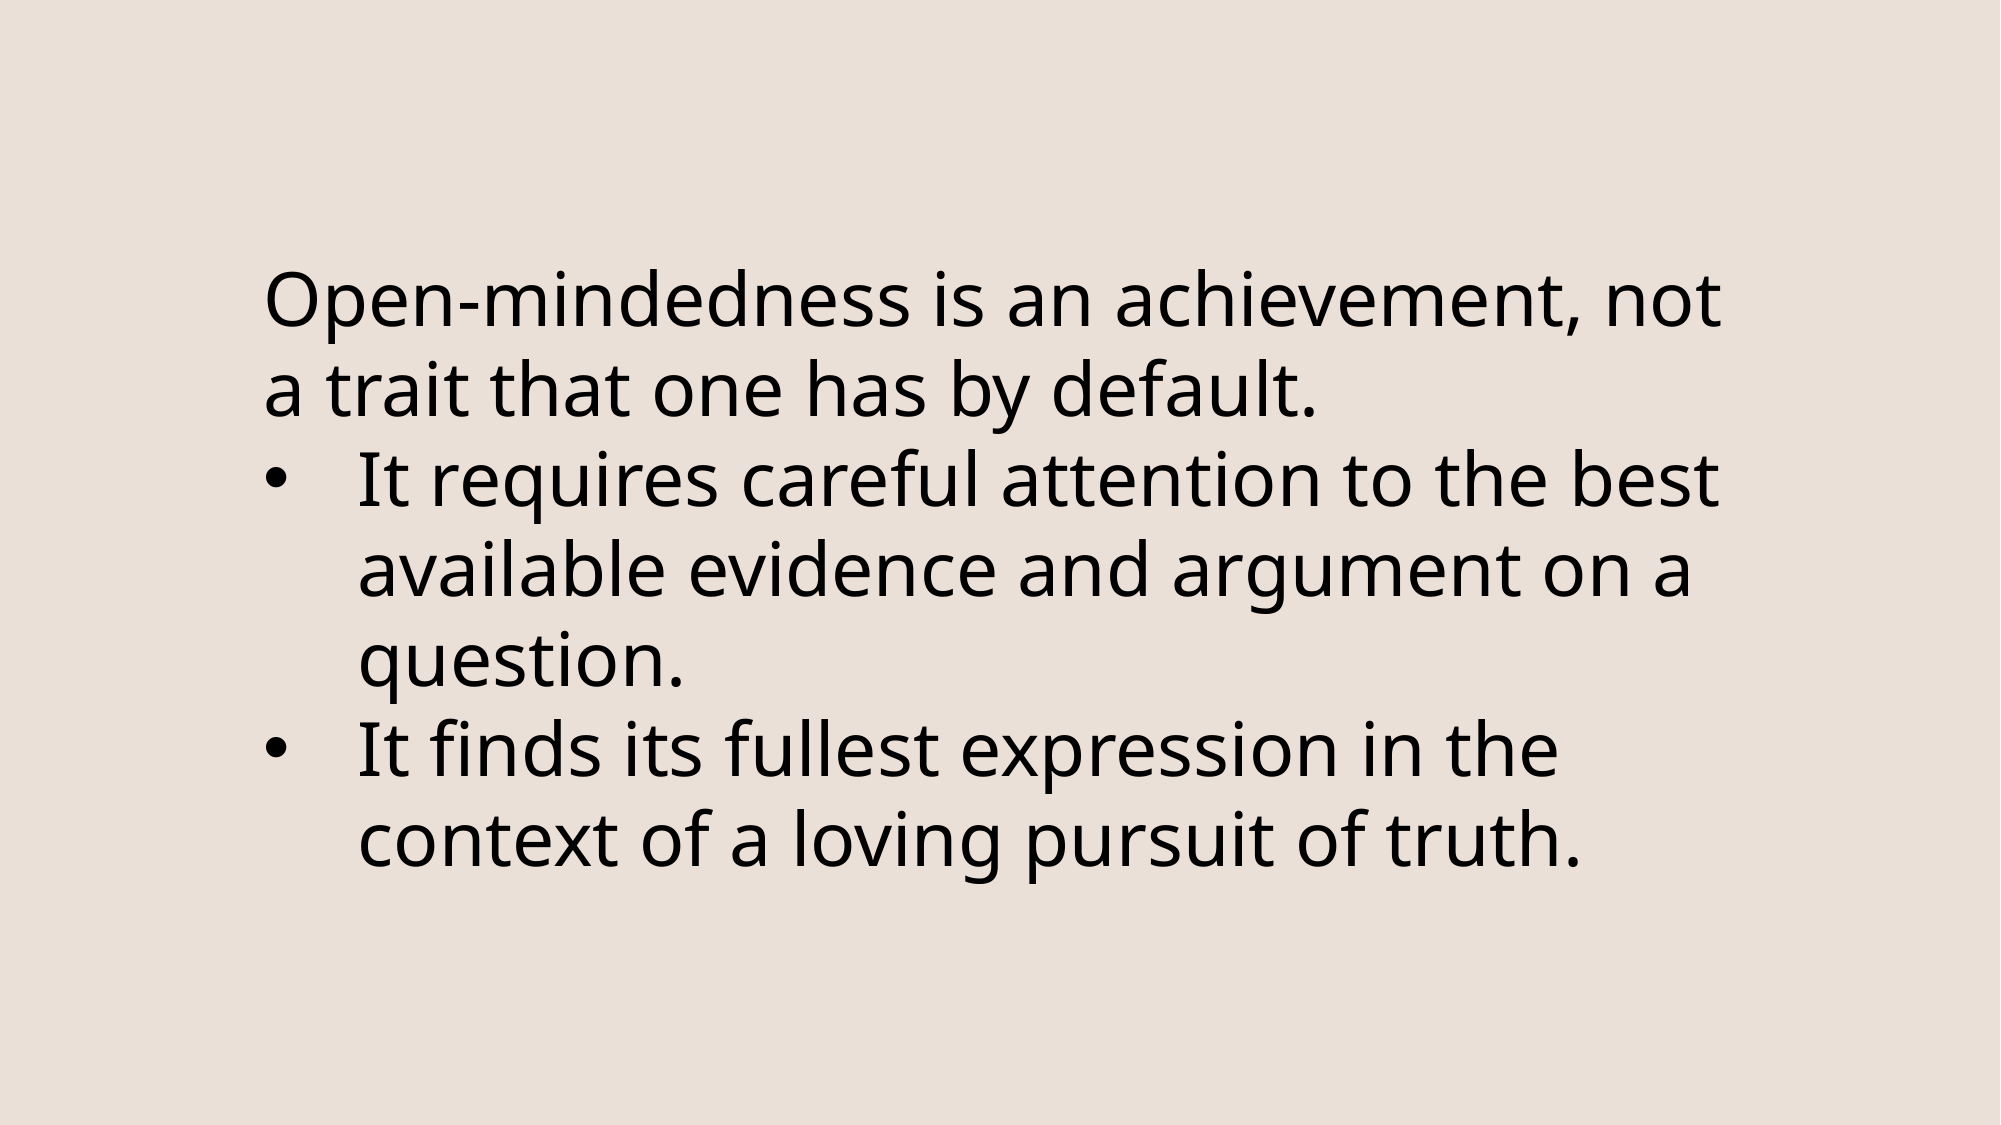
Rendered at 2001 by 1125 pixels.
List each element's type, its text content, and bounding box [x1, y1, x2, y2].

text_box Open-mindedness is an achievement, not a trait that one has by default. It requires careful attention to the best available evidence and argument on a question. It finds its fullest expression in the context of a loving pursuit of truth. [249, 244, 1752, 890]
